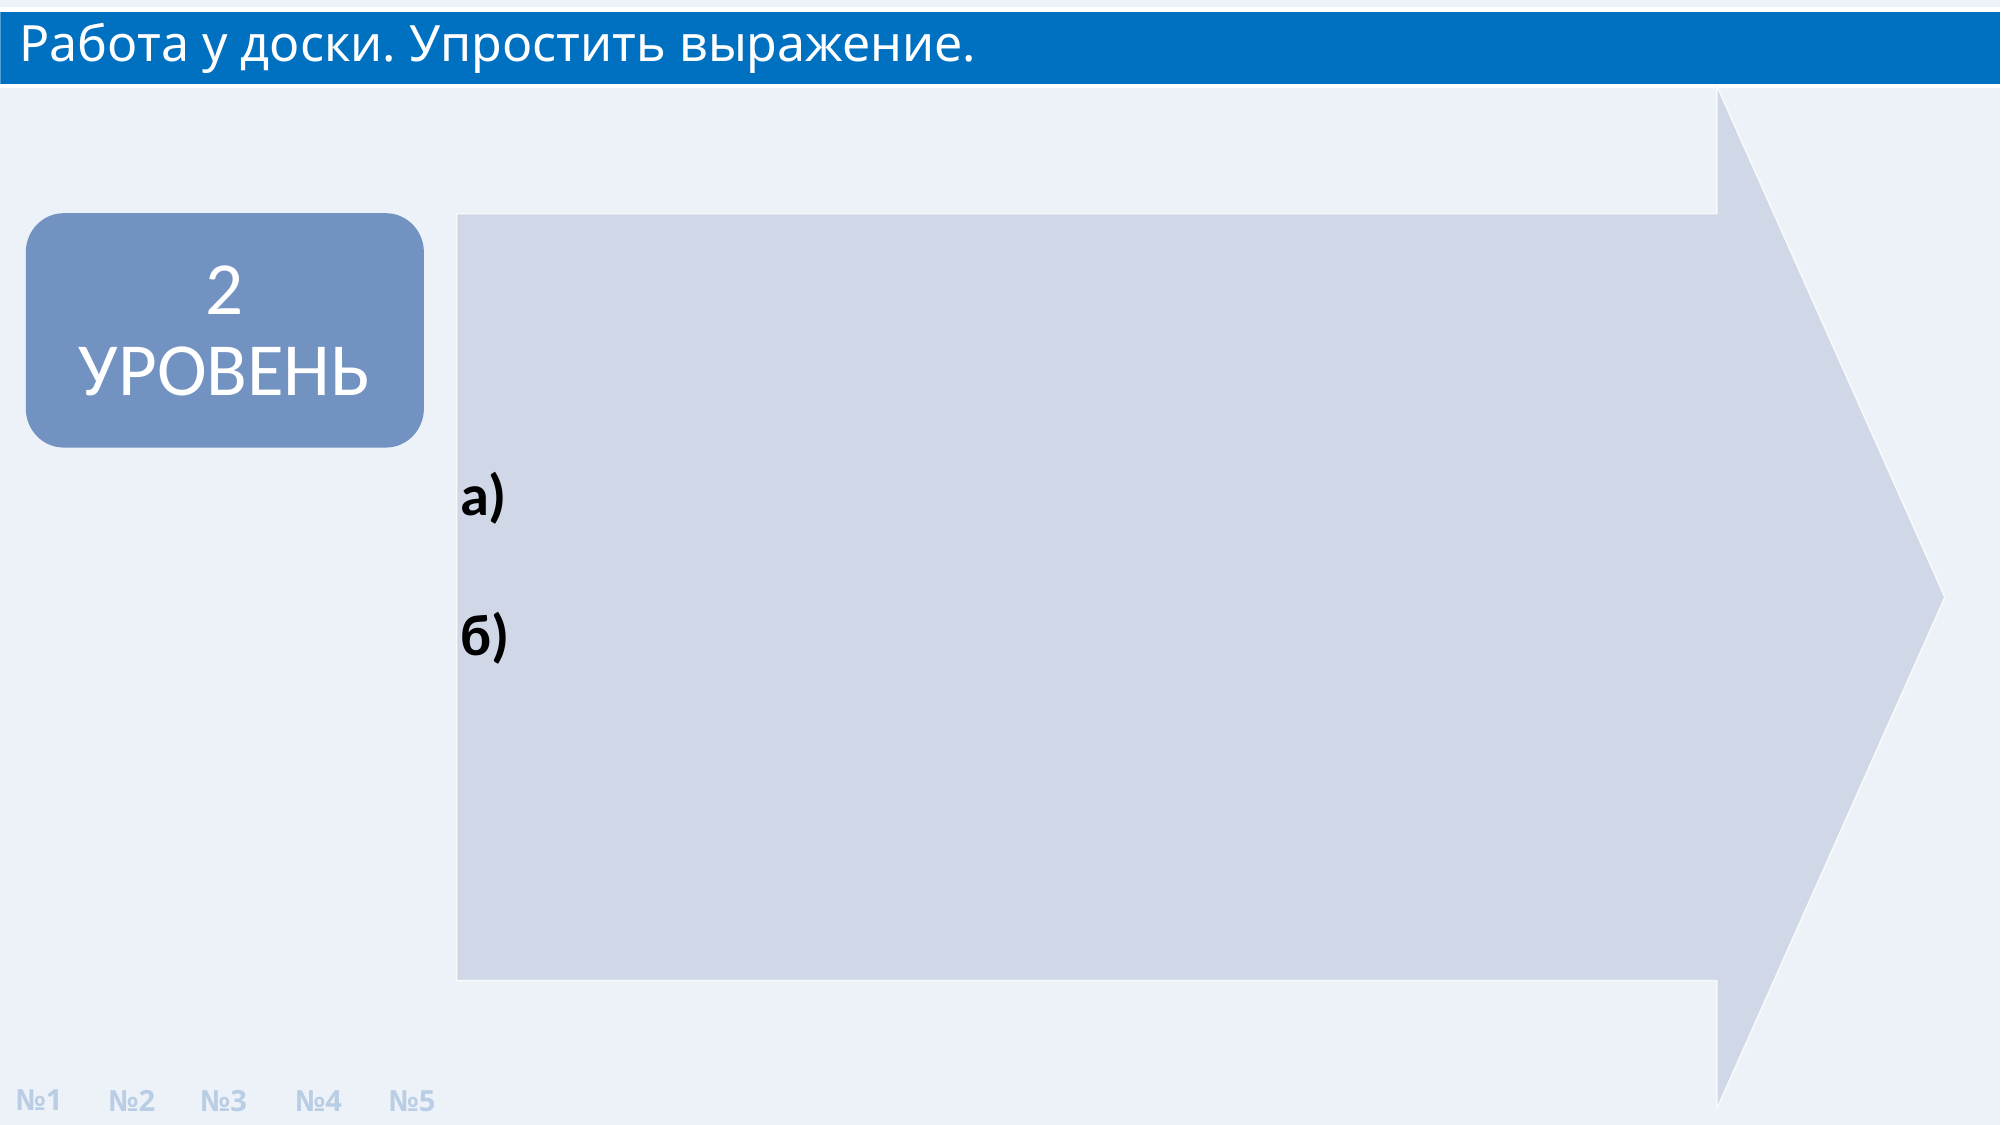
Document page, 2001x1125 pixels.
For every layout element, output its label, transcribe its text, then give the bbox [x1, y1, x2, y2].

text_box 2 УРОВЕНЬ [25, 213, 424, 448]
text_box №5 [374, 1074, 470, 1125]
text_box №3 [185, 1075, 280, 1125]
text_box №4 [280, 1074, 373, 1125]
text_box №1 [1, 1073, 102, 1124]
title Работа у доски. Упростить выражение. [4, 0, 2000, 6]
text_box №2 [93, 1074, 196, 1125]
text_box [0, 9, 2000, 87]
